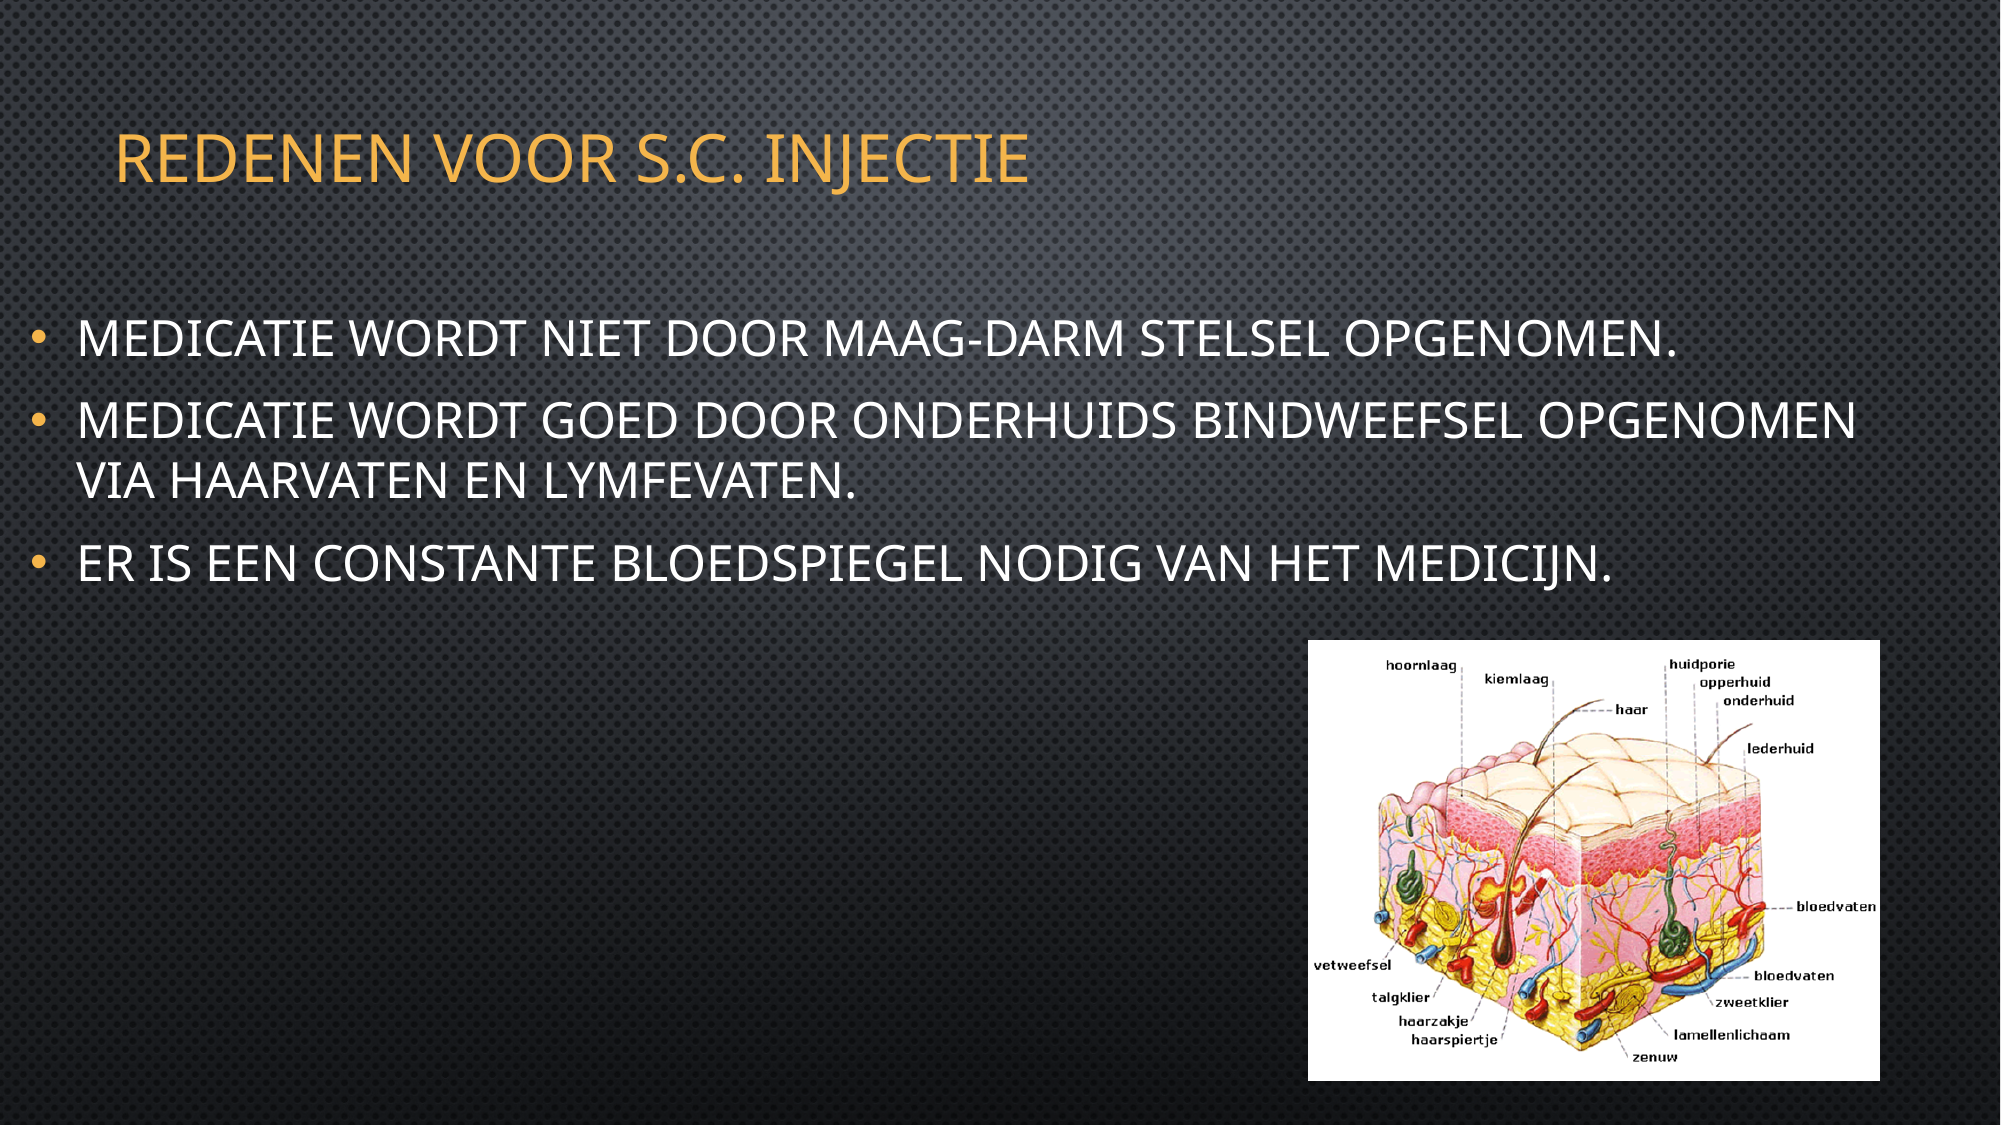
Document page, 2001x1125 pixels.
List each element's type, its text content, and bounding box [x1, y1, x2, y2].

title Redenen voor S.C. injectie [98, 0, 1724, 192]
picture [1307, 640, 1881, 1081]
list Medicatie wordt niet door maag-darm stelsel opgenomen. Medicatie wordt goed door onderhuids bindweefsel opgenomen via haarvaten en lymfevaten. Er is een constante bloedspiegel nodig van het medicijn. [15, 192, 1919, 706]
